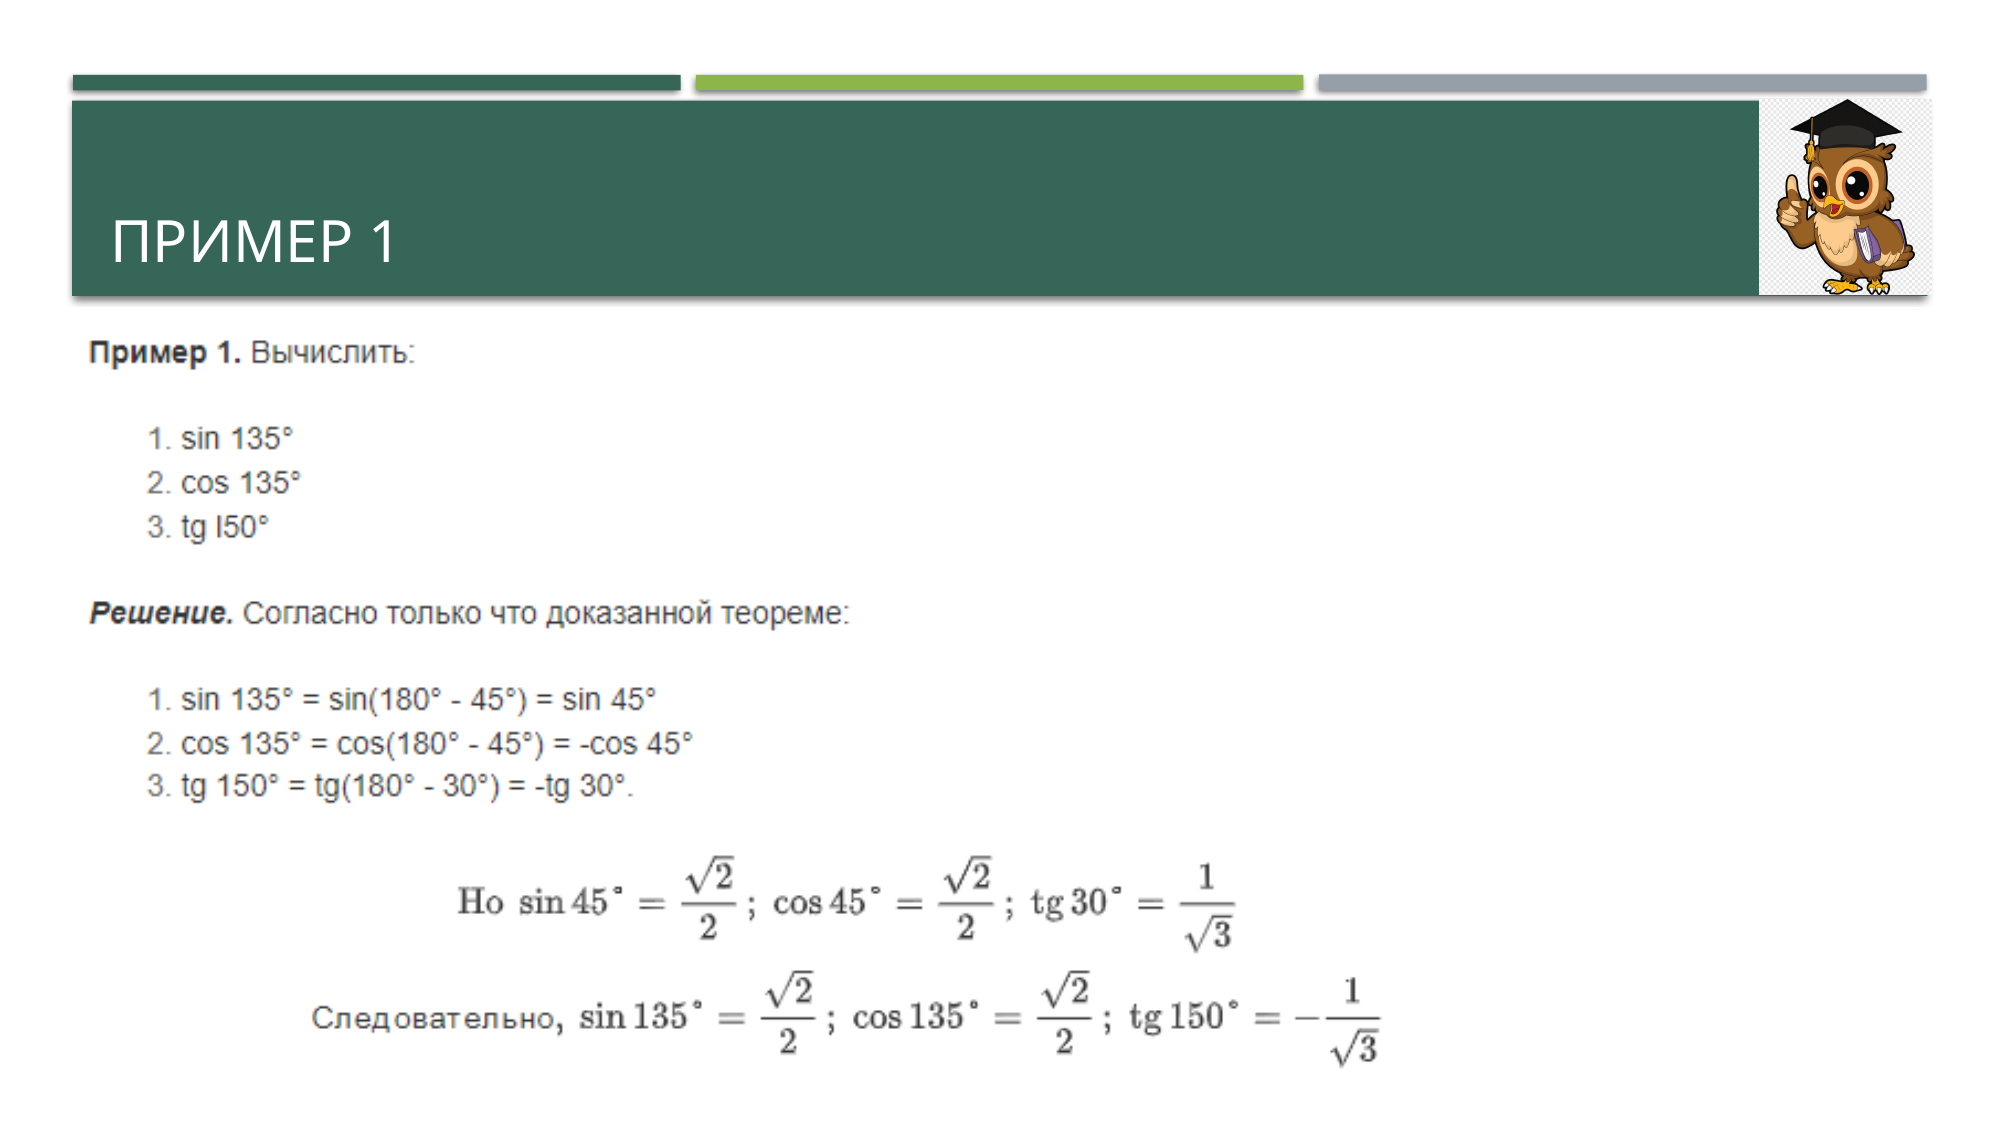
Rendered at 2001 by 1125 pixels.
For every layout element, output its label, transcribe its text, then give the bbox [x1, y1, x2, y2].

picture [1759, 99, 1932, 295]
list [67, 317, 1424, 1093]
title Пример 1 [95, 115, 1753, 282]
